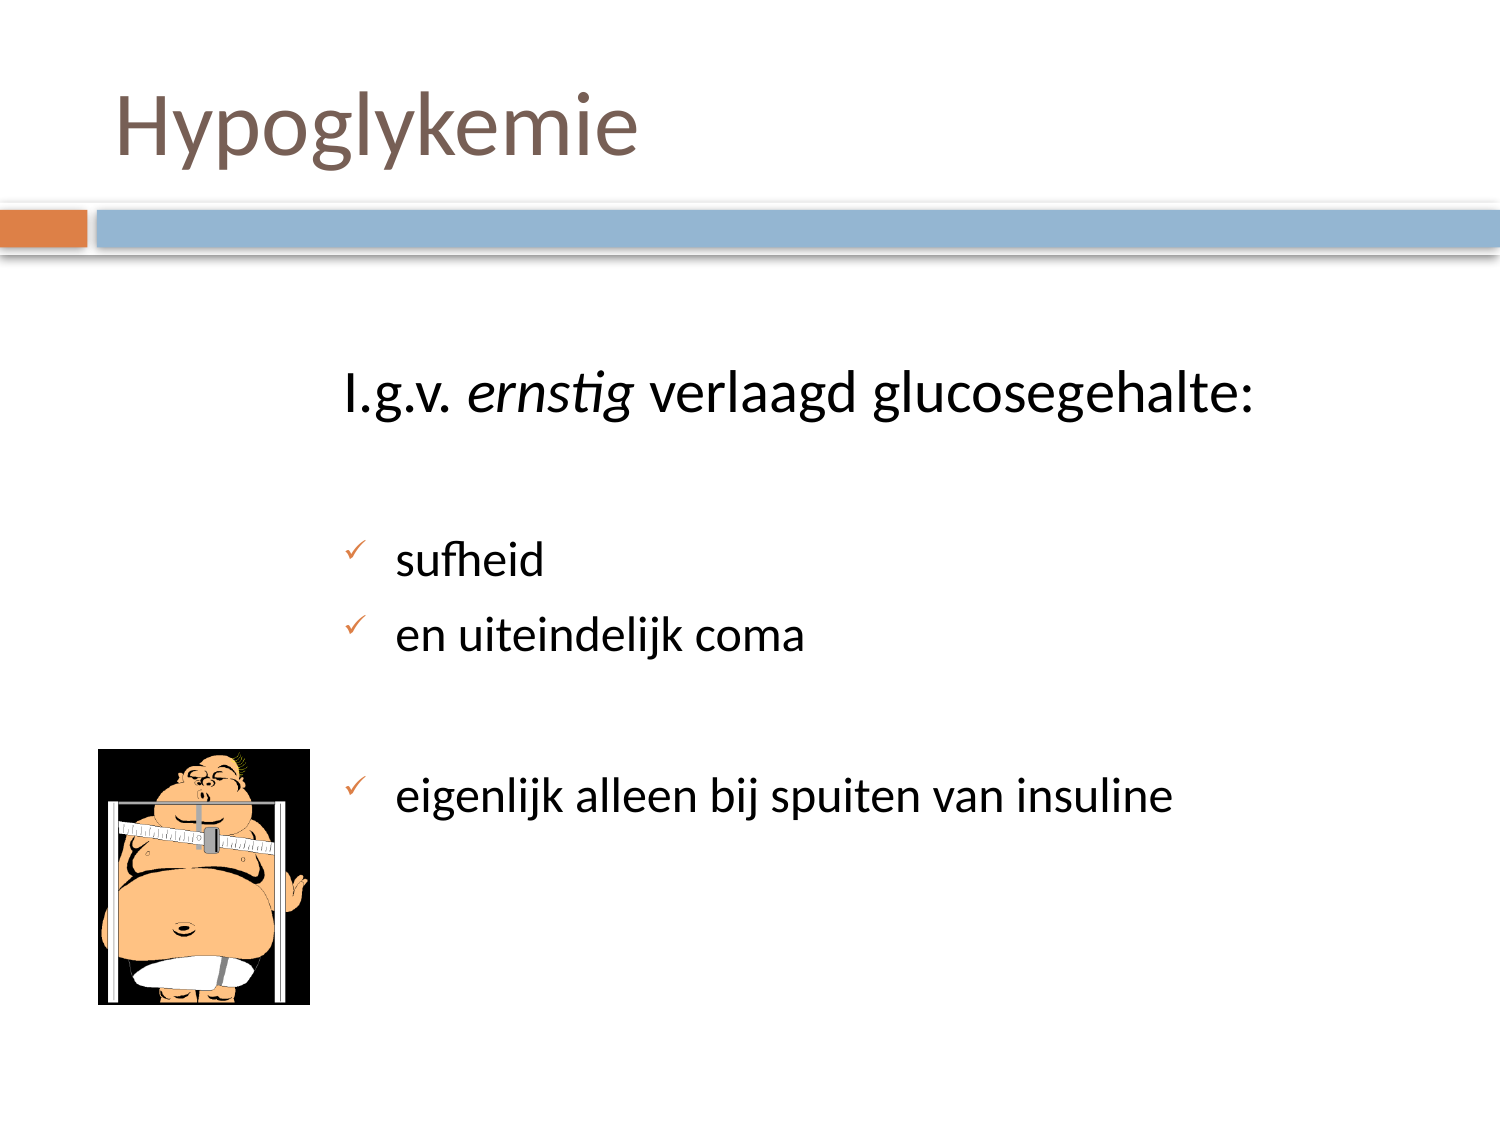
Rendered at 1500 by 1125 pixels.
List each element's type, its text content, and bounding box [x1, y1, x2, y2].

list I.g.v. ernstig verlaagd glucosegehalte: sufheid en uiteindelijk coma eigenlijk alleen bij spuiten van insuline [327, 257, 1430, 1009]
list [98, 749, 311, 1006]
title Hypoglykemie [99, 37, 1438, 201]
